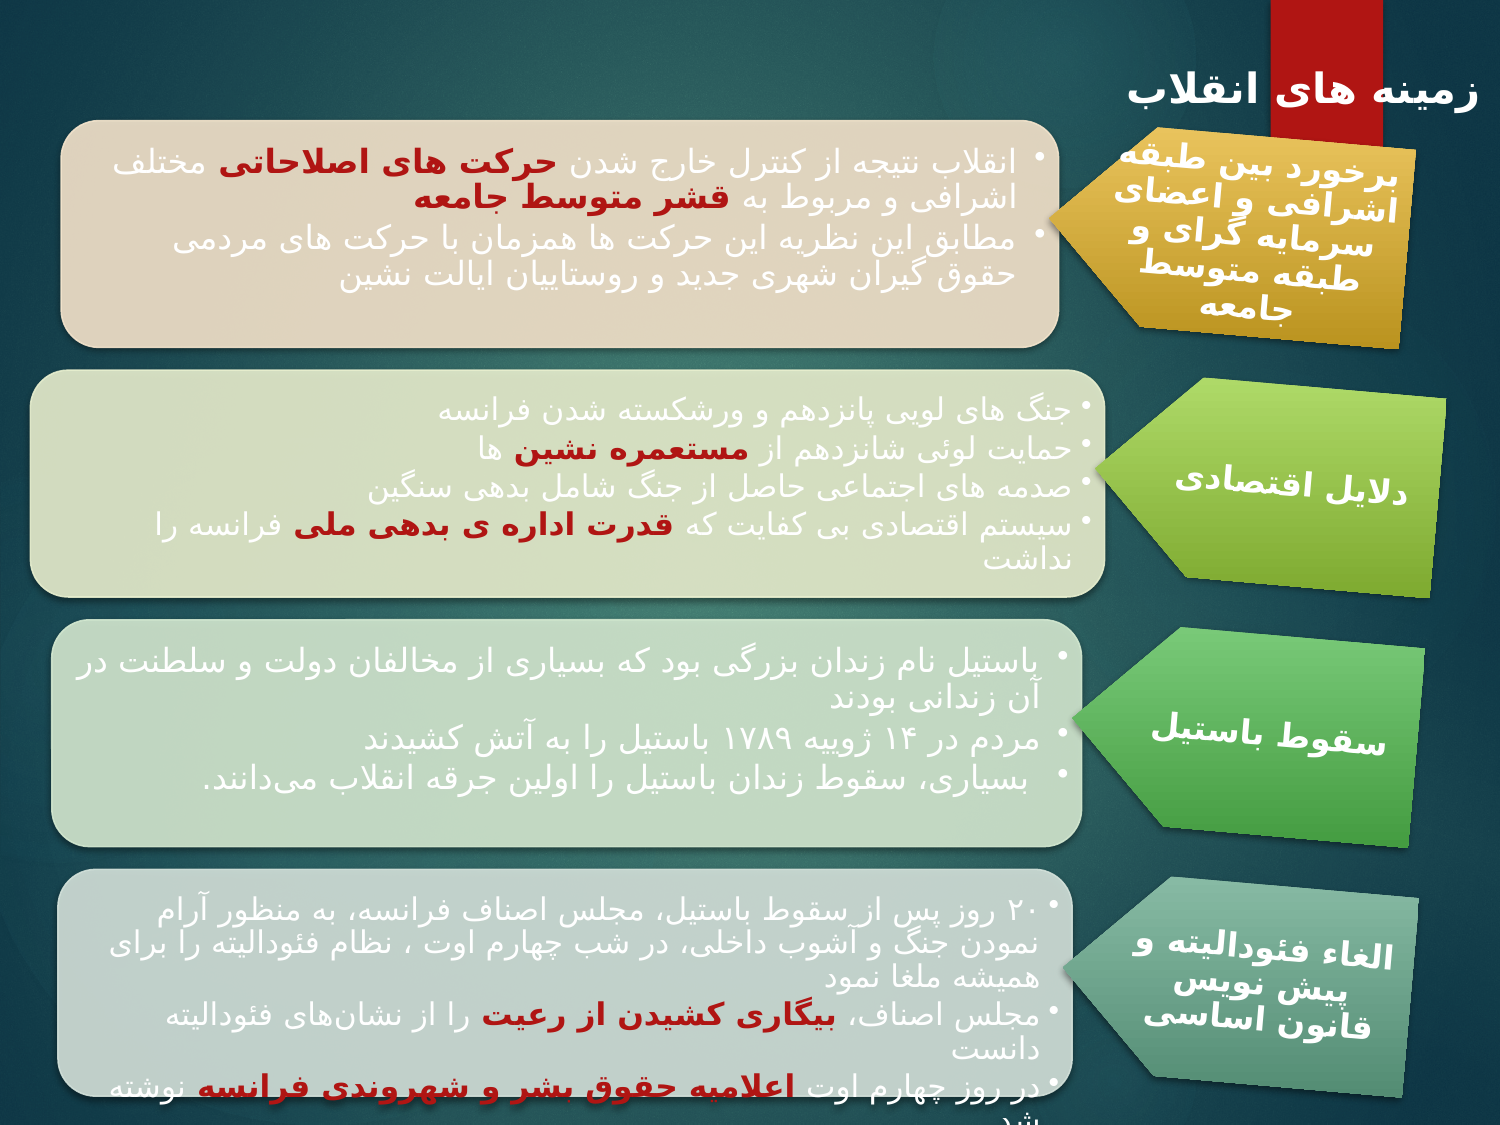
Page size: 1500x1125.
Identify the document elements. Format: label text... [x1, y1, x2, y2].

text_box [29, 119, 1450, 1097]
text_box زمینه های انقلاب [1111, 50, 1496, 120]
